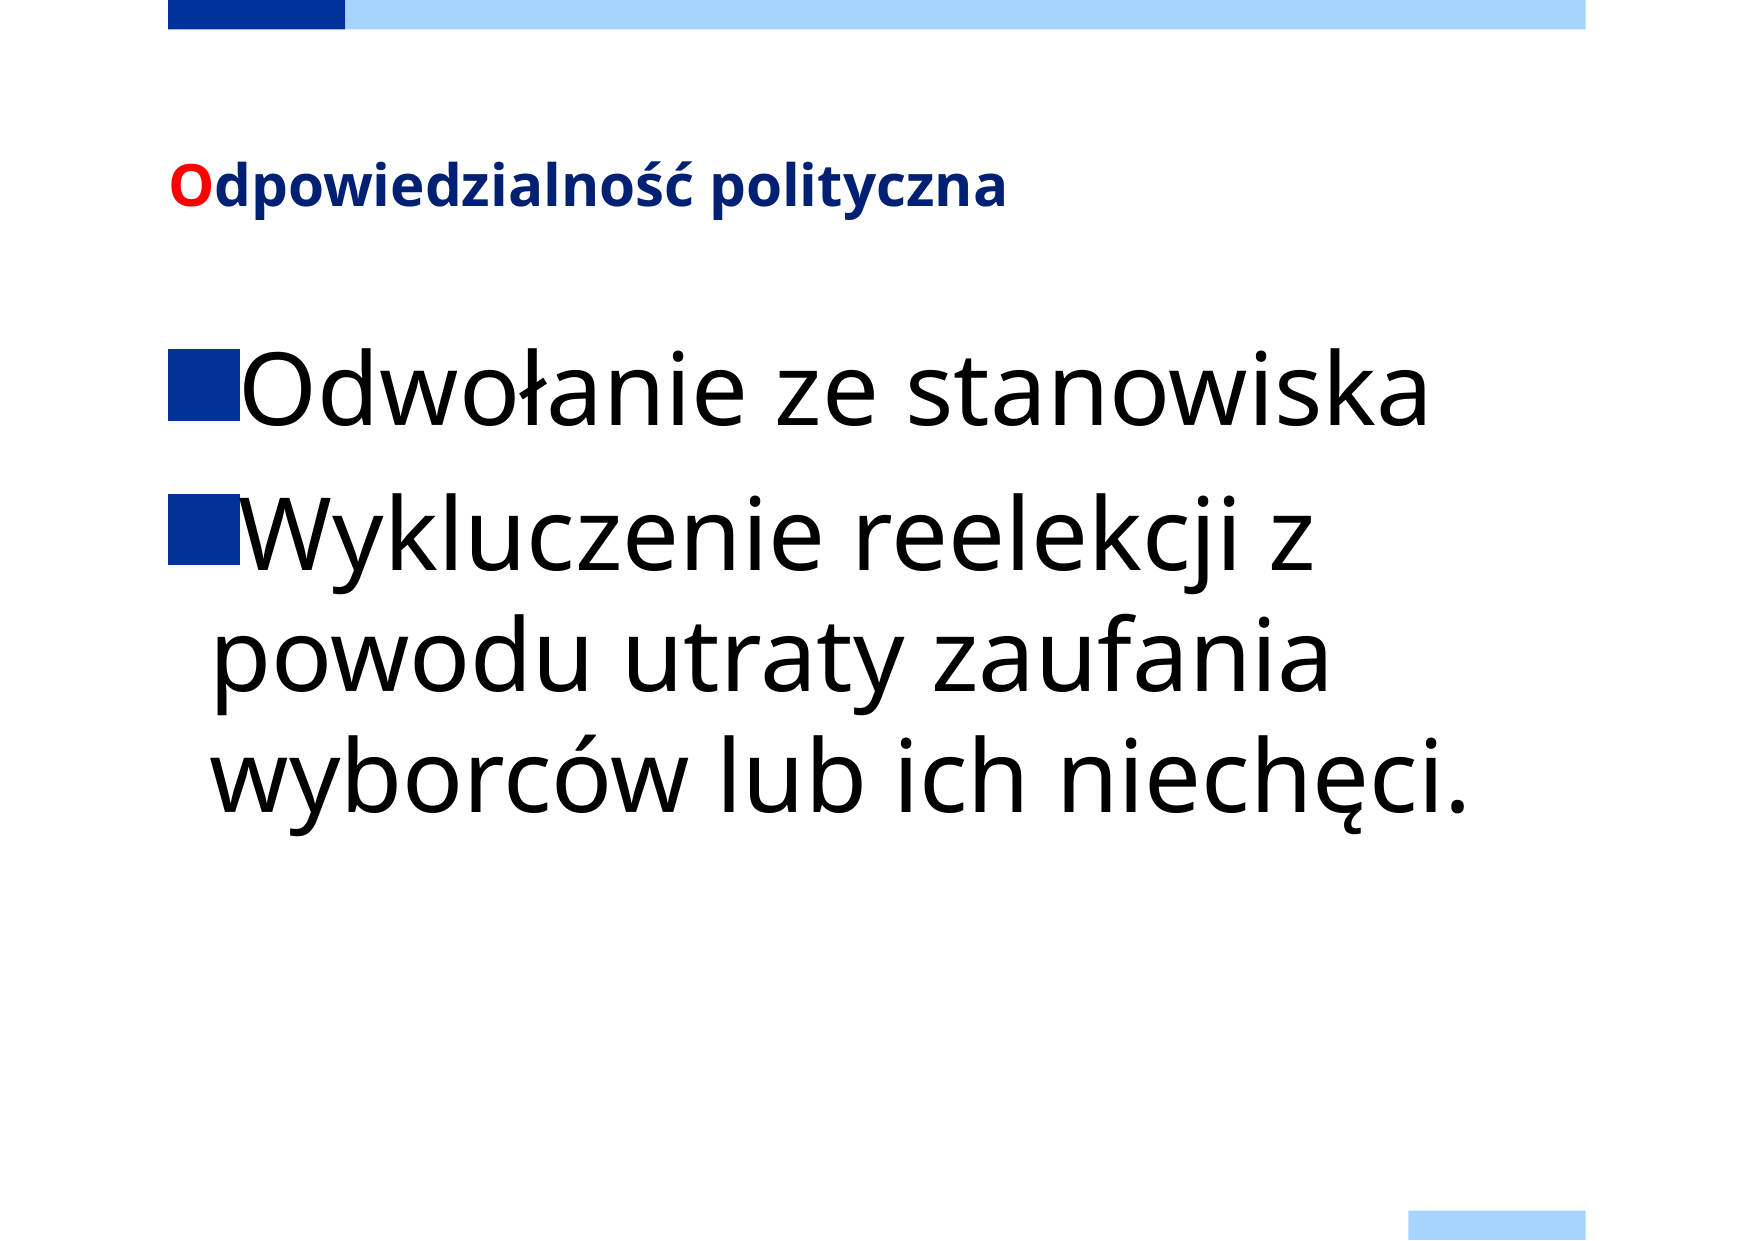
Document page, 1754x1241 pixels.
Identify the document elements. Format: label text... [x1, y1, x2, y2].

title Odpowiedzialność polityczna [168, 147, 1586, 324]
picture [168, 494, 240, 565]
list Odwołanie ze stanowiska Wykluczenie reelekcji z powodu utraty zaufania wyborców lub ich niechęci. [168, 324, 1586, 1093]
picture [168, 349, 240, 421]
